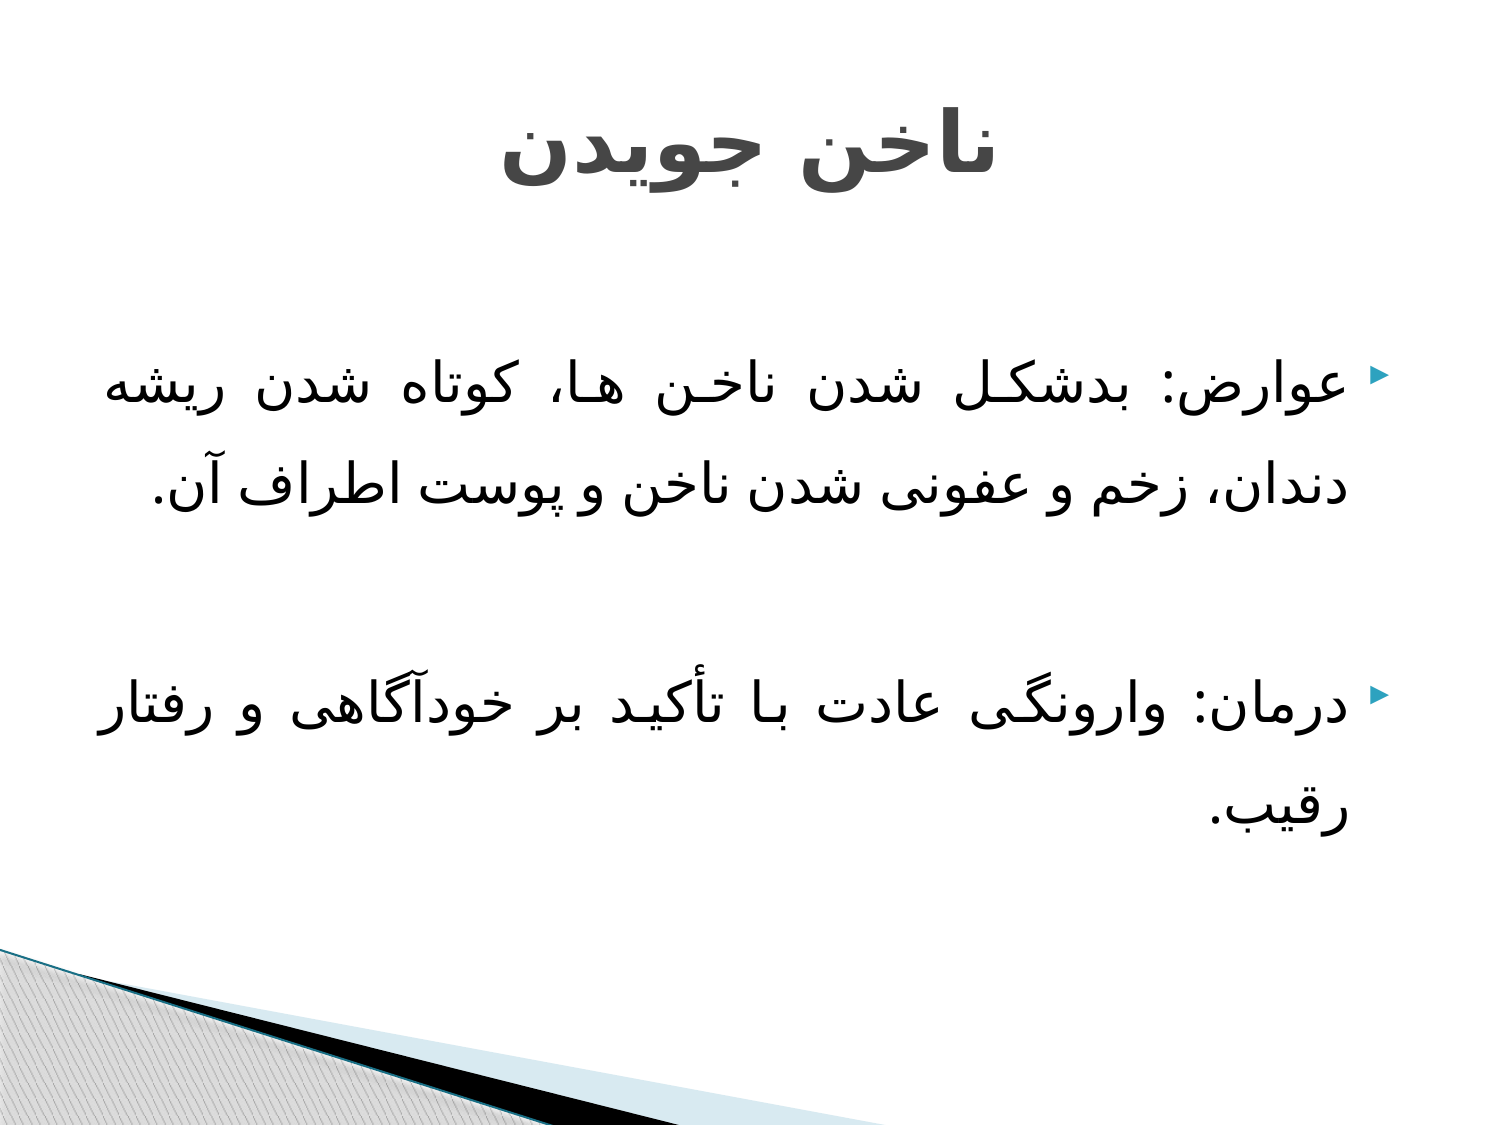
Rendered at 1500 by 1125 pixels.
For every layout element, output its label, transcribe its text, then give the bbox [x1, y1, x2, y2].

title ناخن جویدن [75, 45, 1425, 233]
list عوارض: بدشکل شدن ناخن ها، کوتاه شدن ریشه دندان، زخم و عفونی شدن ناخن و پوست اطراف آن. درمان: وارونگی عادت با تأکید بر خودآگاهی و رفتار رقیب. [75, 304, 1425, 986]
